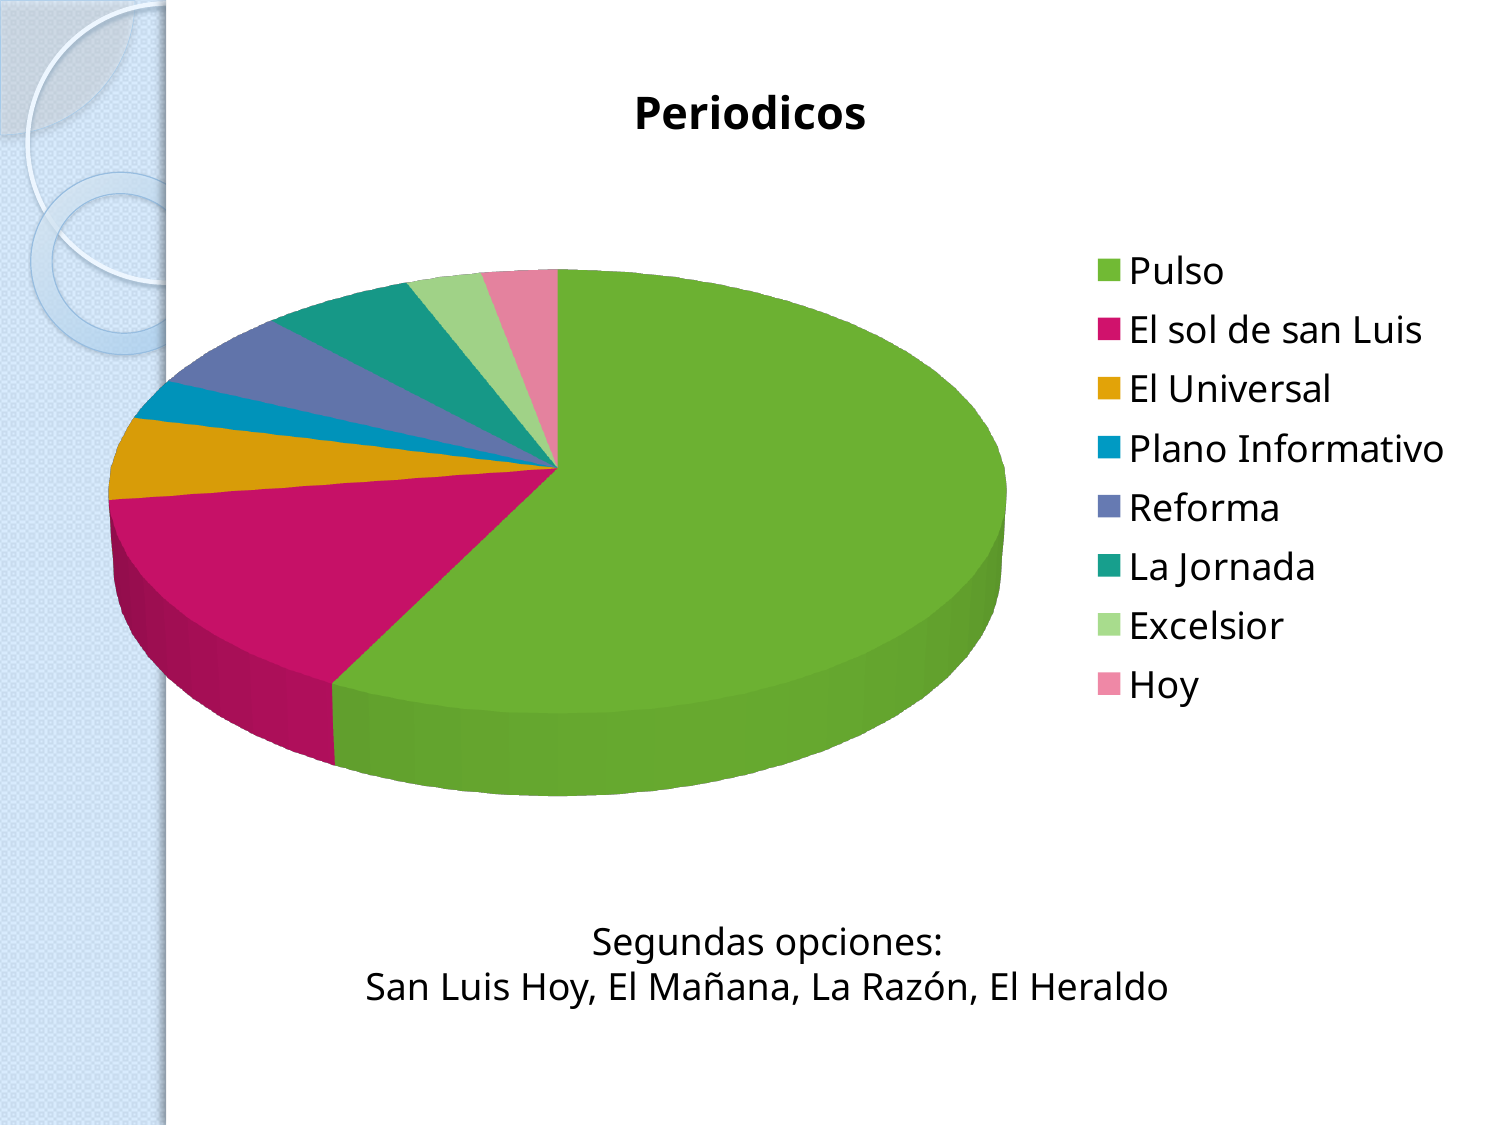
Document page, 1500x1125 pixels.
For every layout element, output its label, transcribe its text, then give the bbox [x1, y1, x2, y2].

chart [29, 42, 1471, 912]
text_box Segundas opciones: San Luis Hoy, El Mañana, La Razón, El Heraldo [182, 923, 1353, 1016]
